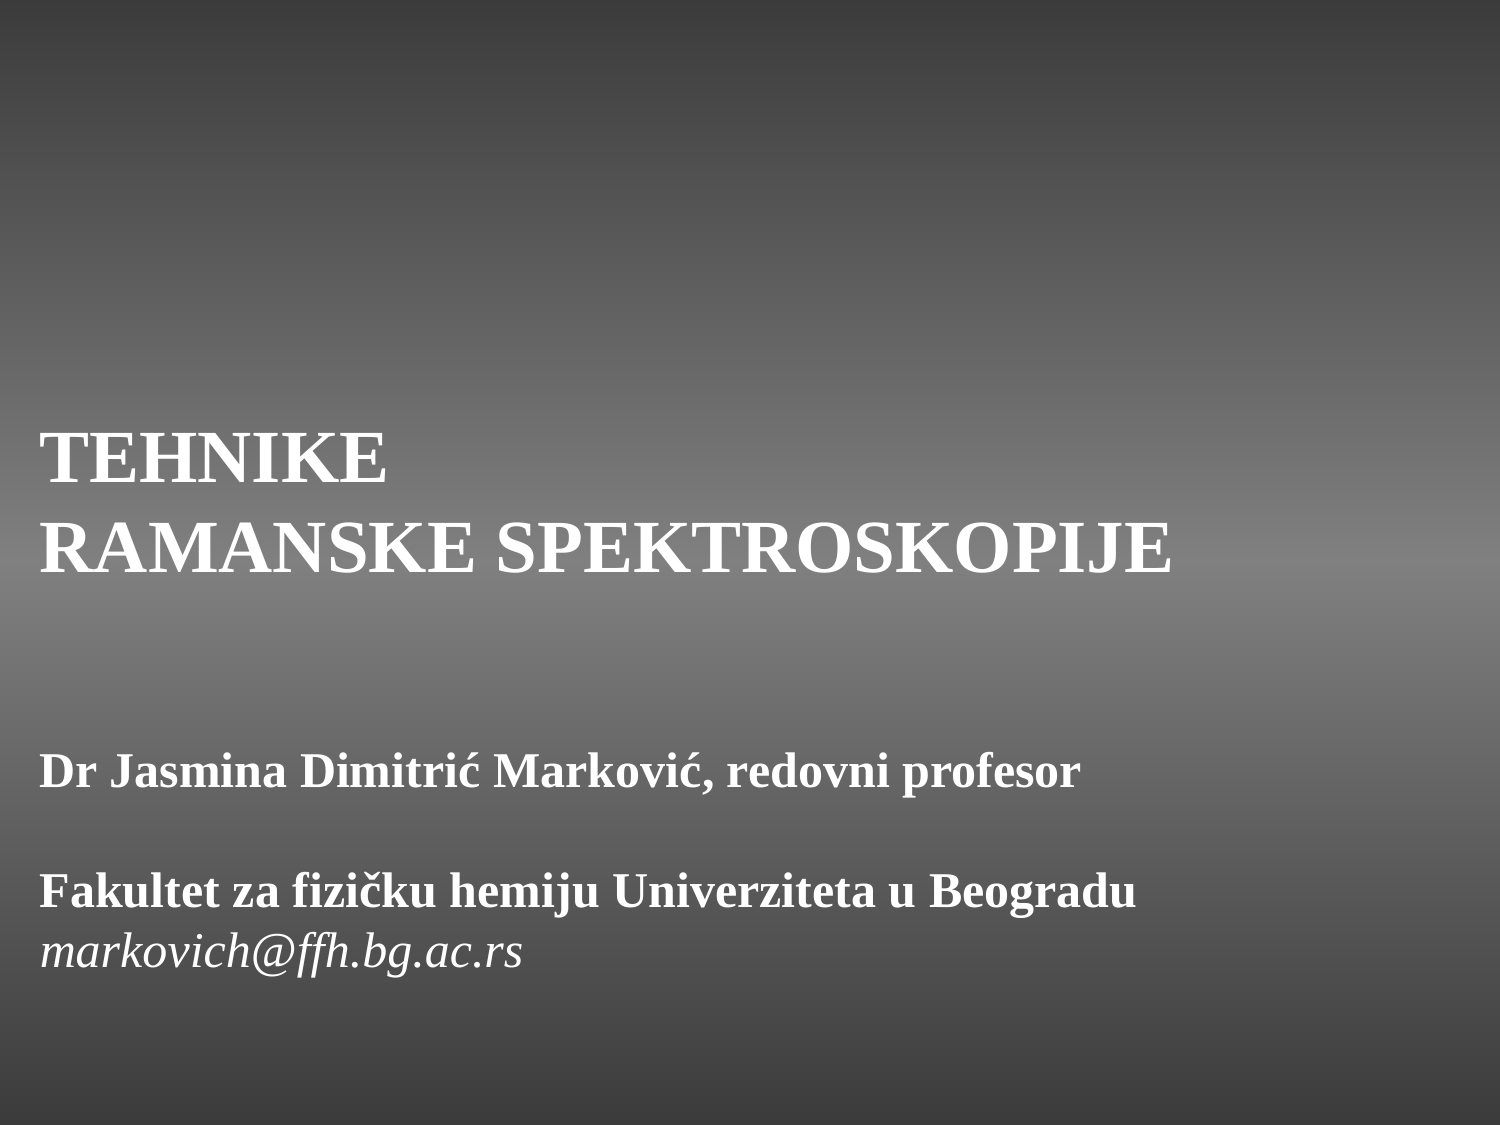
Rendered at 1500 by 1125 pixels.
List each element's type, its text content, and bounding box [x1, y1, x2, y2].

text_box TEHNIKE RAMANSKE SPEKTROSKOPIJE Dr Jasmina Dimitrić Marković, redovni profesor Fakultet za fizičku hemiju Univerziteta u Beogradu markovich@ffh.bg.ac.rs [24, 399, 1413, 985]
list [50, 62, 1463, 1075]
